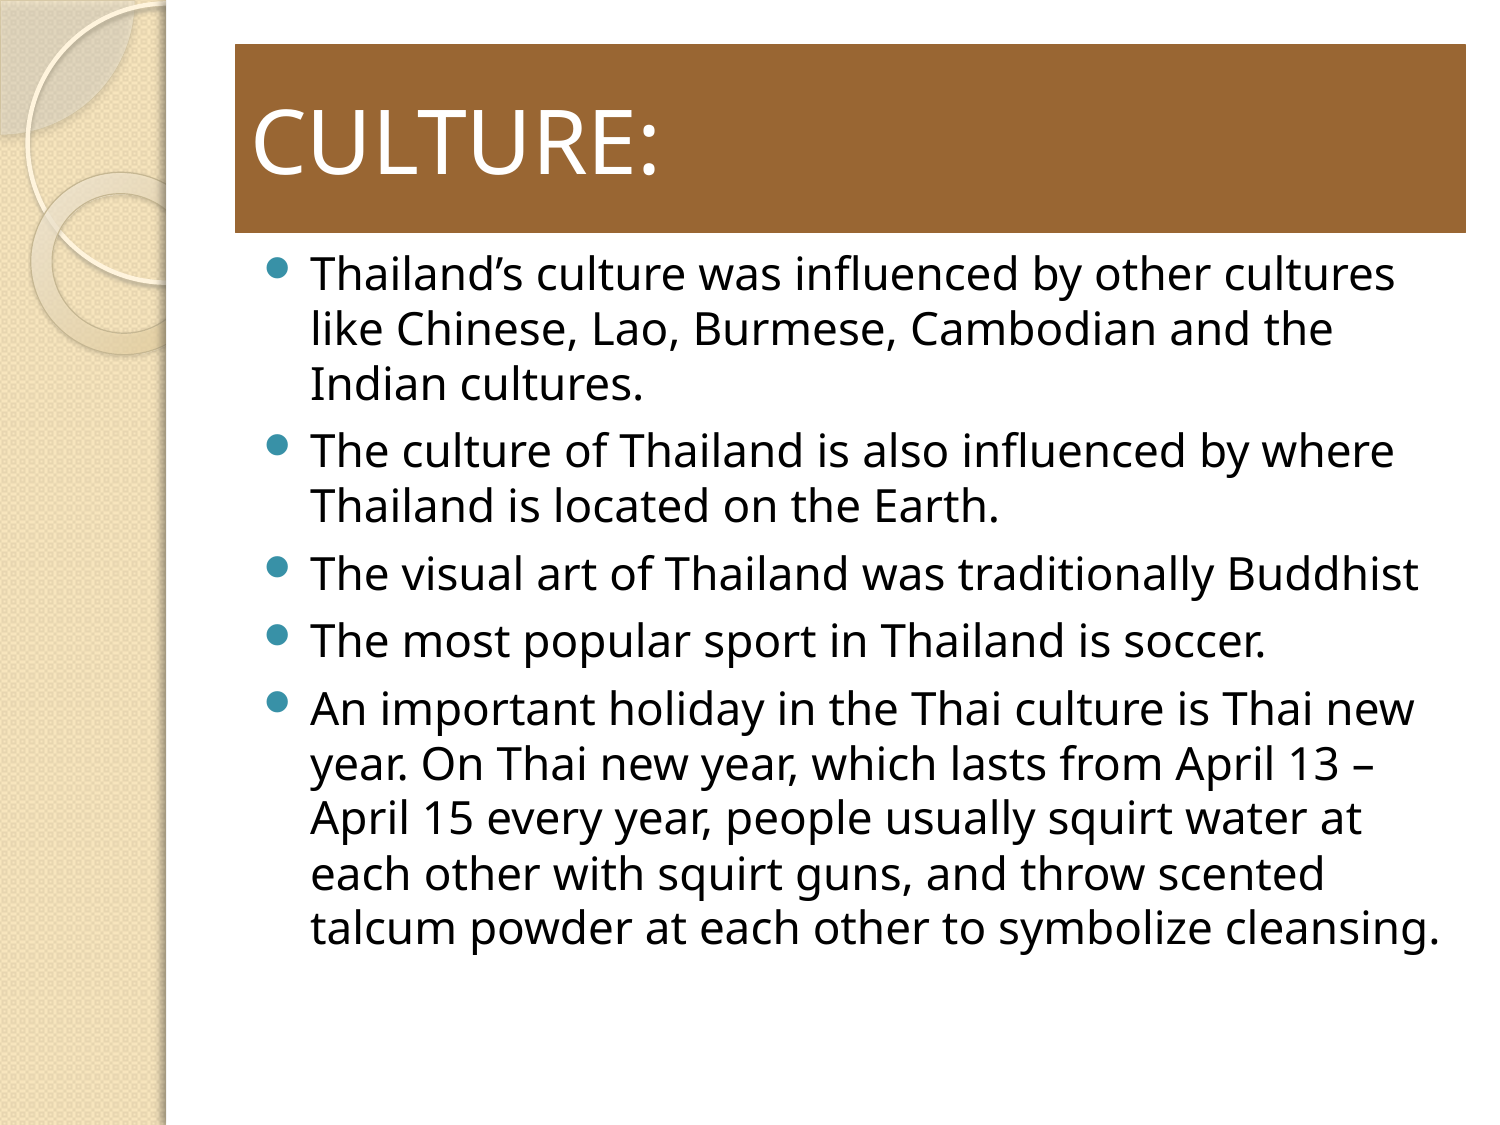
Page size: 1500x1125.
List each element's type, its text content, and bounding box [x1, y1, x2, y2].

title CULTURE: [235, 44, 1466, 233]
list Thailand’s culture was influenced by other cultures like Chinese, Lao, Burmese, Cambodian and the Indian cultures. The culture of Thailand is also influenced by where Thailand is located on the Earth. The visual art of Thailand was traditionally Buddhist The most popular sport in Thailand is soccer. An important holiday in the Thai culture is Thai new year. On Thai new year, which lasts from April 13 – April 15 every year, people usually squirt water at each other with squirt guns, and throw scented talcum powder at each other to symbolize cleansing. [235, 237, 1466, 1025]
